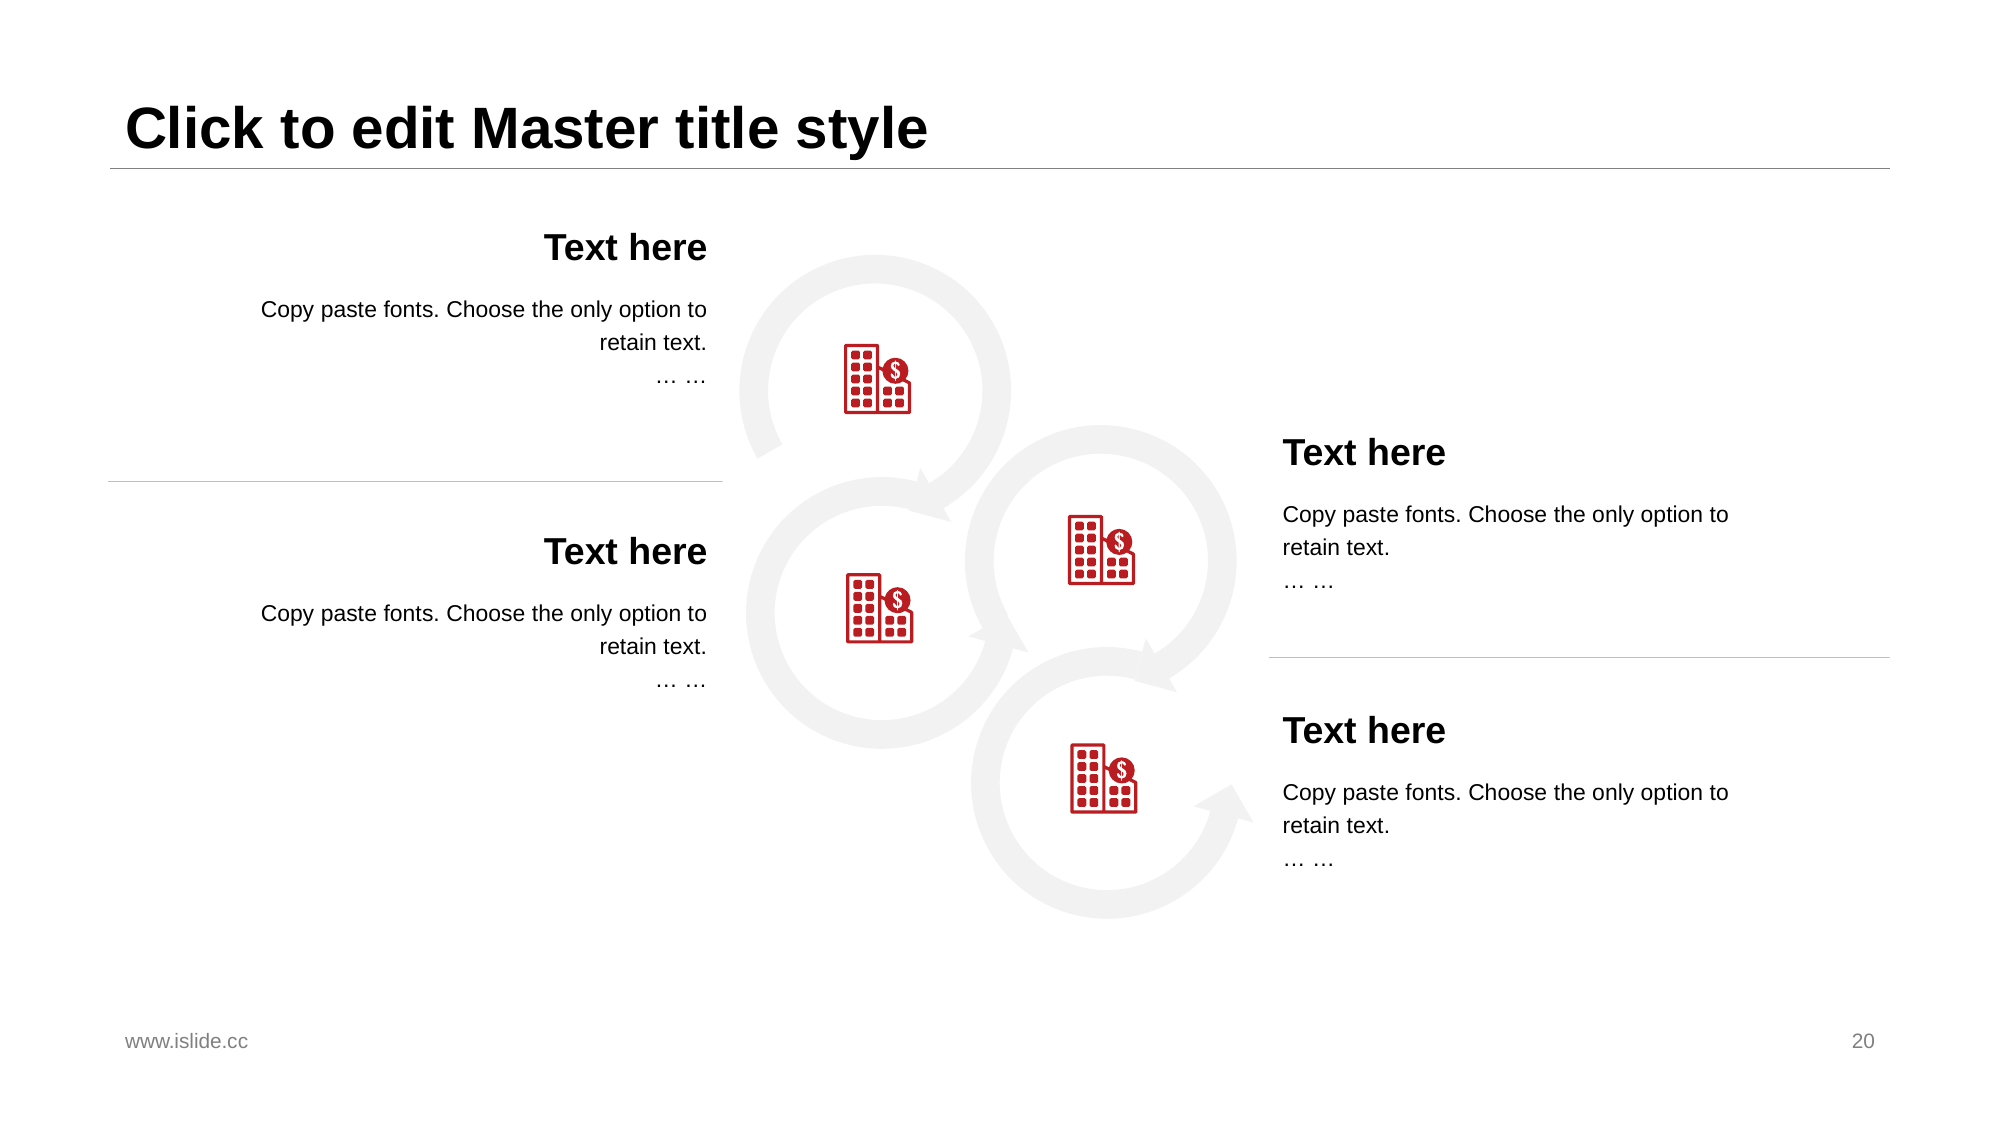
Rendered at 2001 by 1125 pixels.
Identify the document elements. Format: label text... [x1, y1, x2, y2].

footer www.islide.cc [109, 1023, 790, 1058]
title Click to edit Master title style [109, 0, 1890, 169]
slide_number 20 [1412, 1023, 1890, 1058]
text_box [108, 209, 1890, 926]
